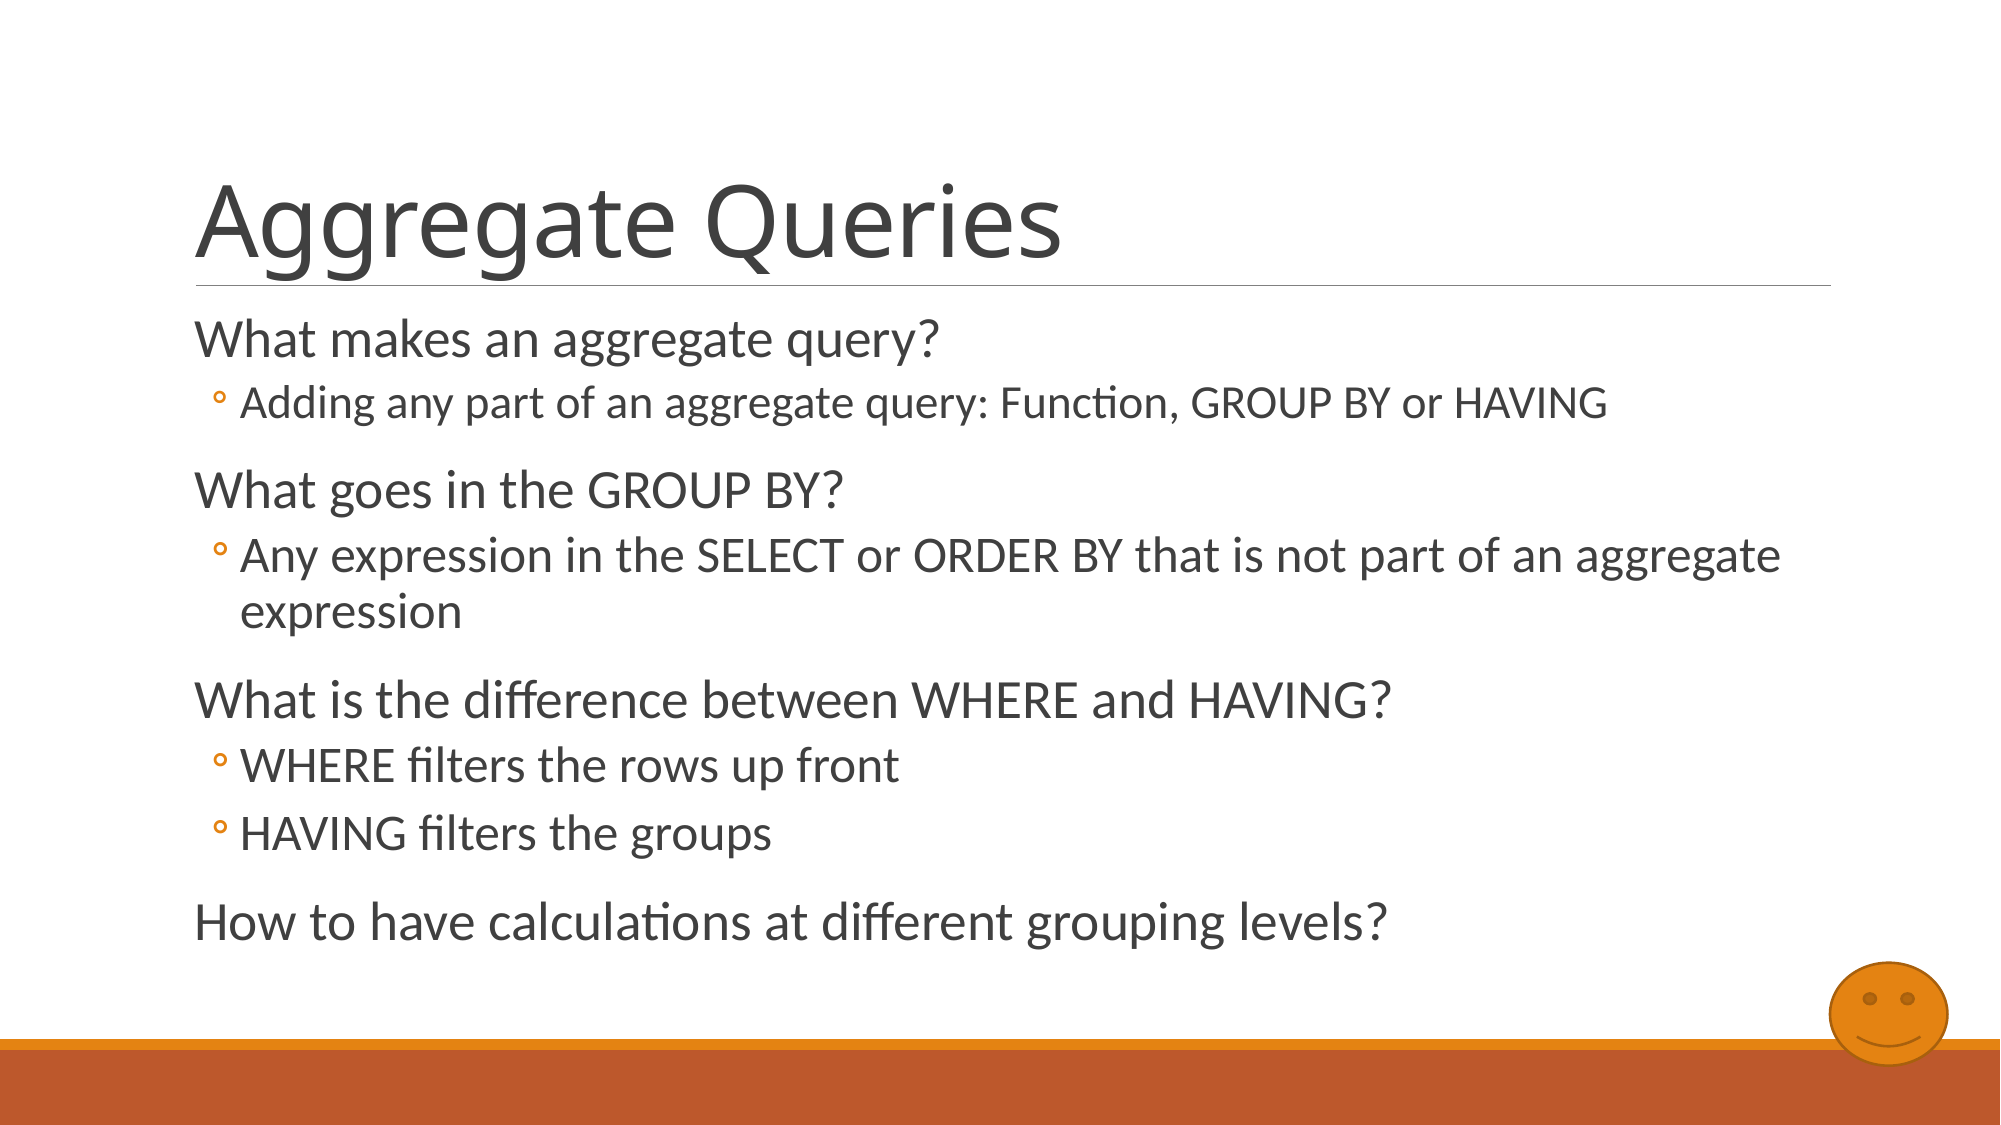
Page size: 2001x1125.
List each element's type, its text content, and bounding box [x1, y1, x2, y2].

text_box [1828, 961, 1949, 1068]
title Aggregate Queries [180, 47, 1830, 285]
list What makes an aggregate query? Adding any part of an aggregate query: Function, GROUP BY or HAVING What goes in the GROUP BY? Any expression in the SELECT or ORDER BY that is not part of an aggregate expression What is the difference between WHERE and HAVING? WHERE filters the rows up front HAVING filters the groups How to have calculations at different grouping levels? [180, 302, 1830, 963]
